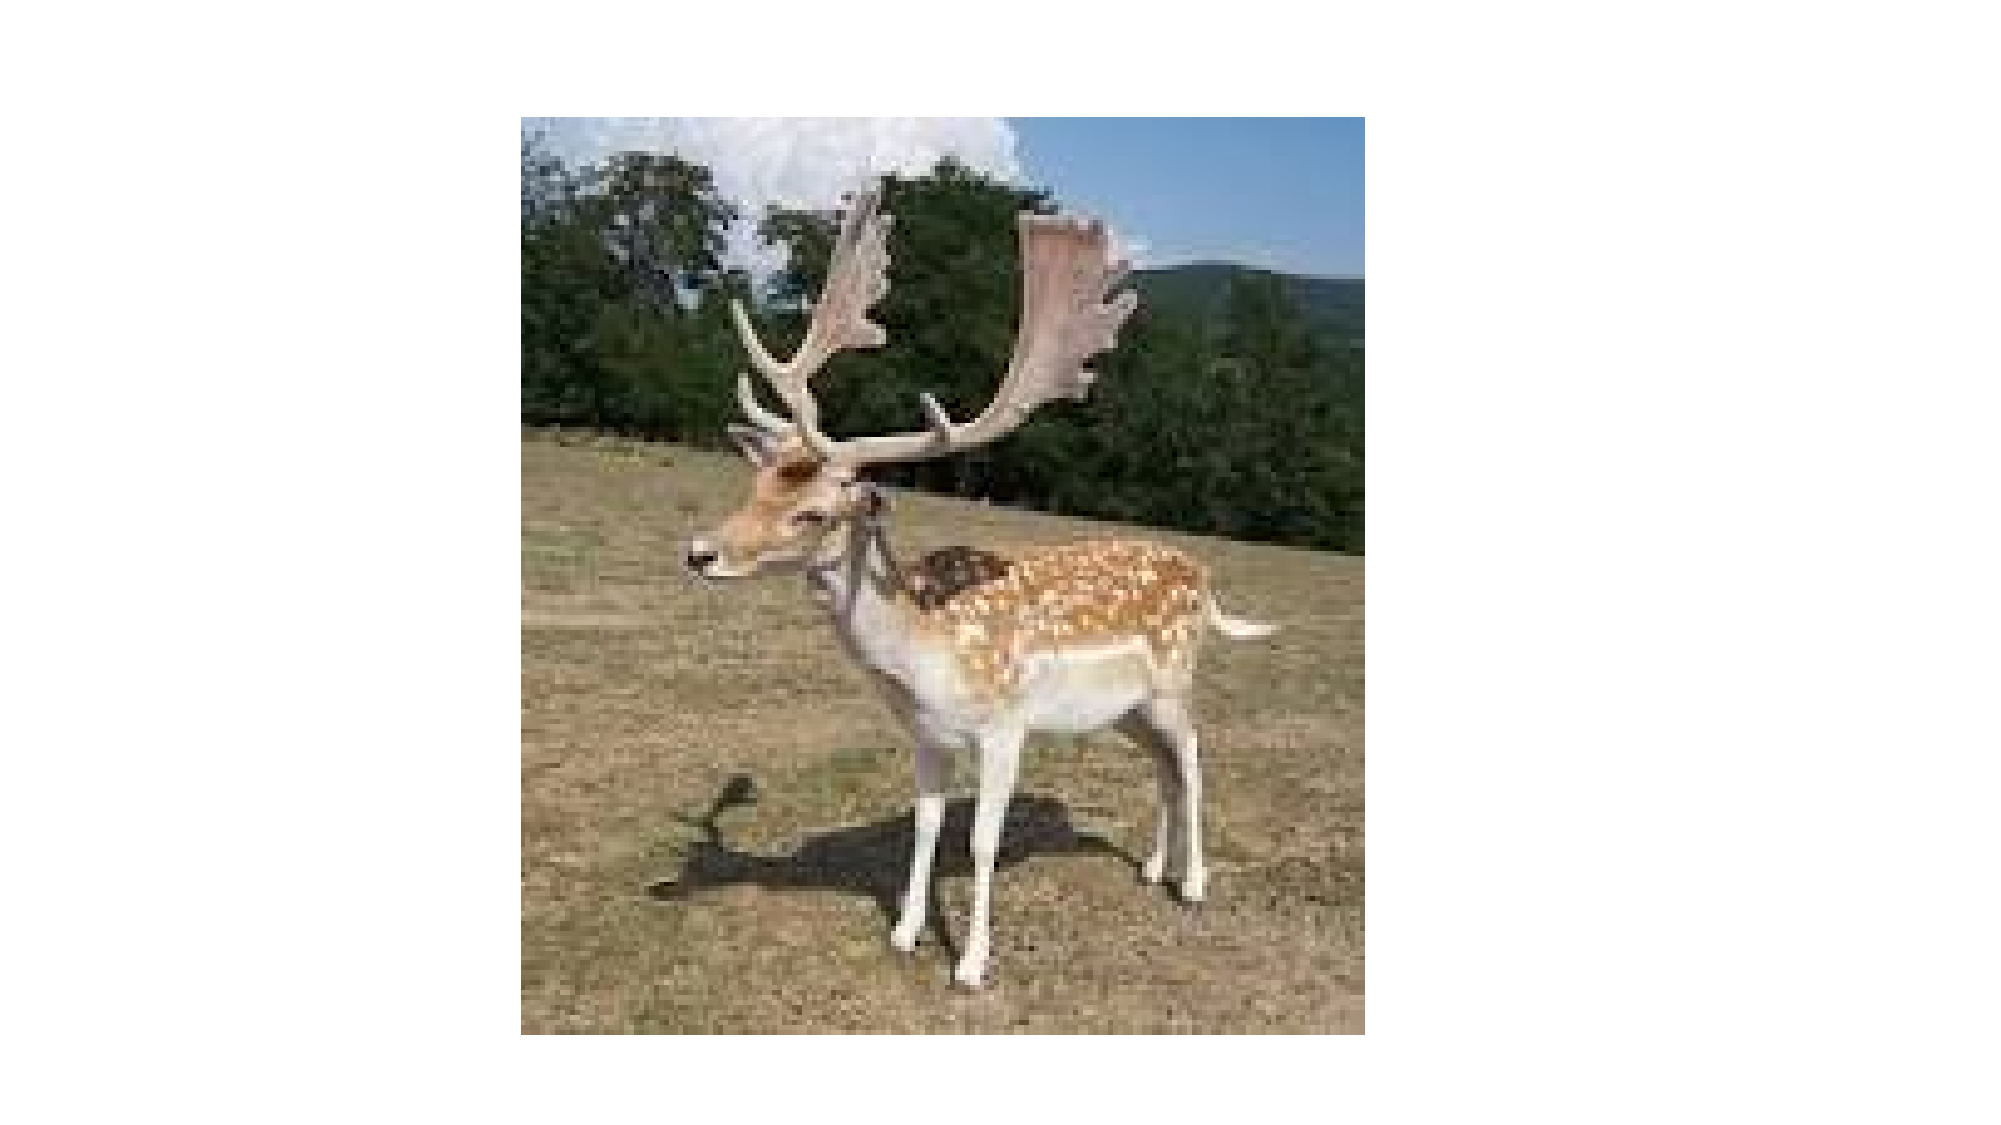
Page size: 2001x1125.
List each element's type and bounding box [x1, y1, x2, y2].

picture [521, 117, 1365, 1035]
